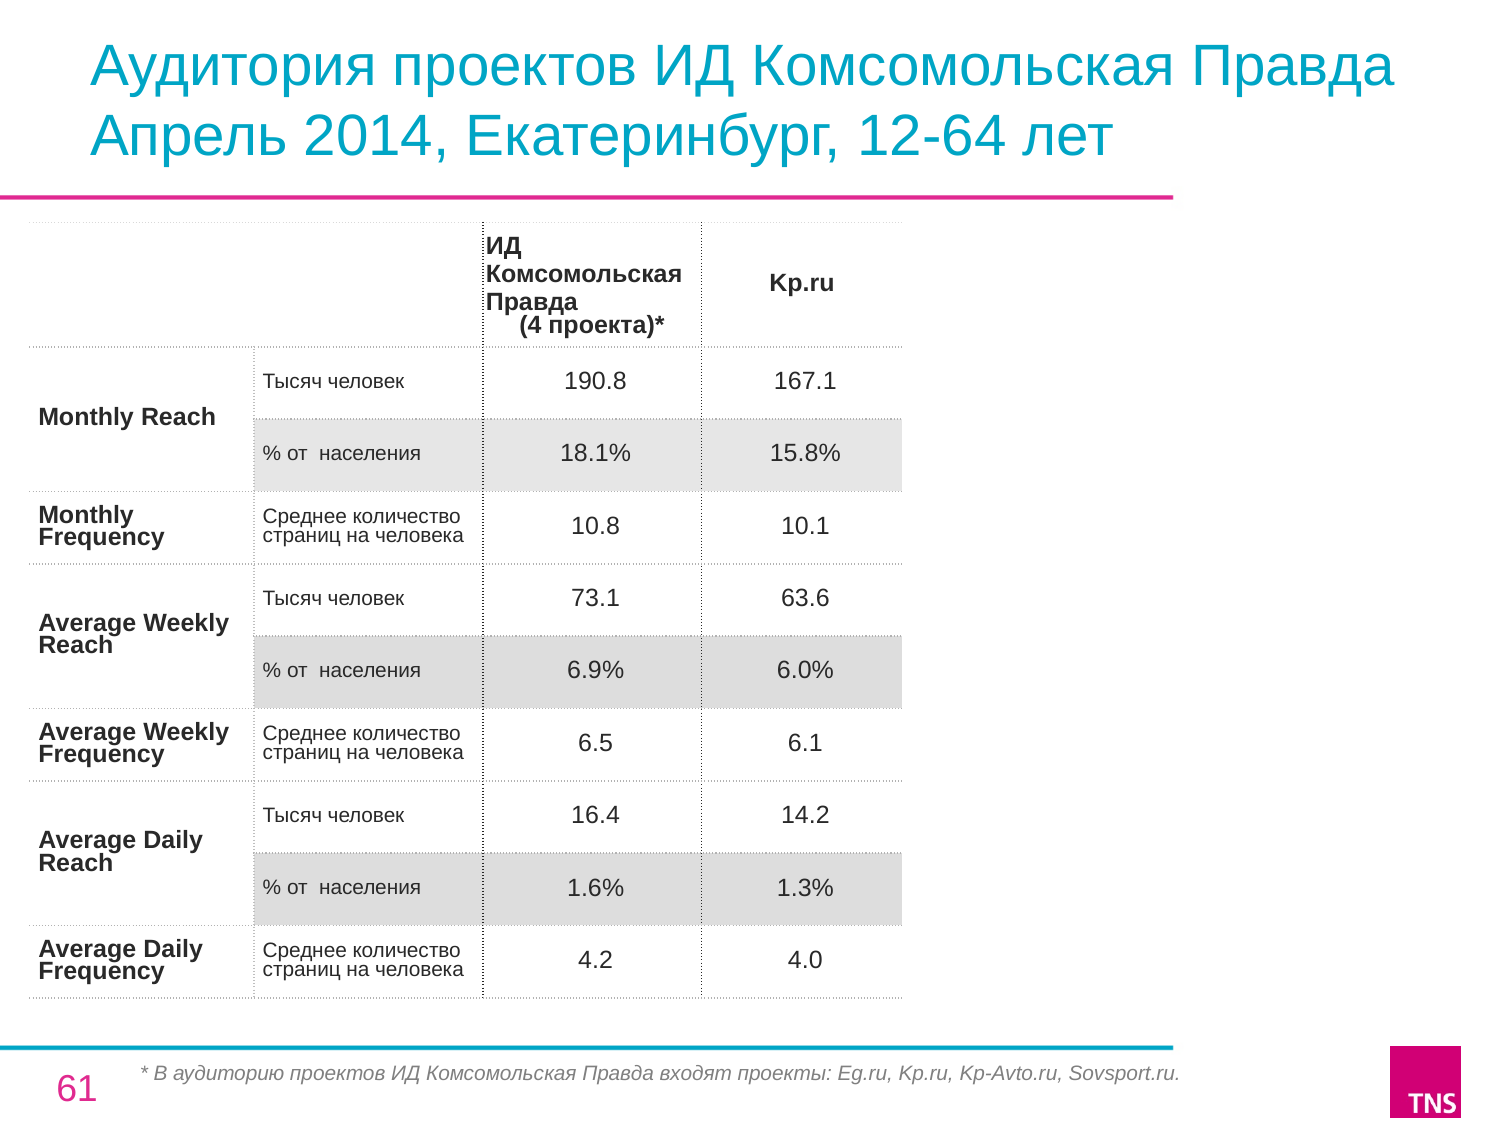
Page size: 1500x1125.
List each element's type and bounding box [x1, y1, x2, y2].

title [74, 8, 1476, 187]
picture [0, 0, 1500, 1125]
text_box [124, 1052, 1463, 1092]
table_cell [29, 347, 902, 998]
table_header [29, 223, 902, 347]
slide_number [40, 1055, 392, 1125]
